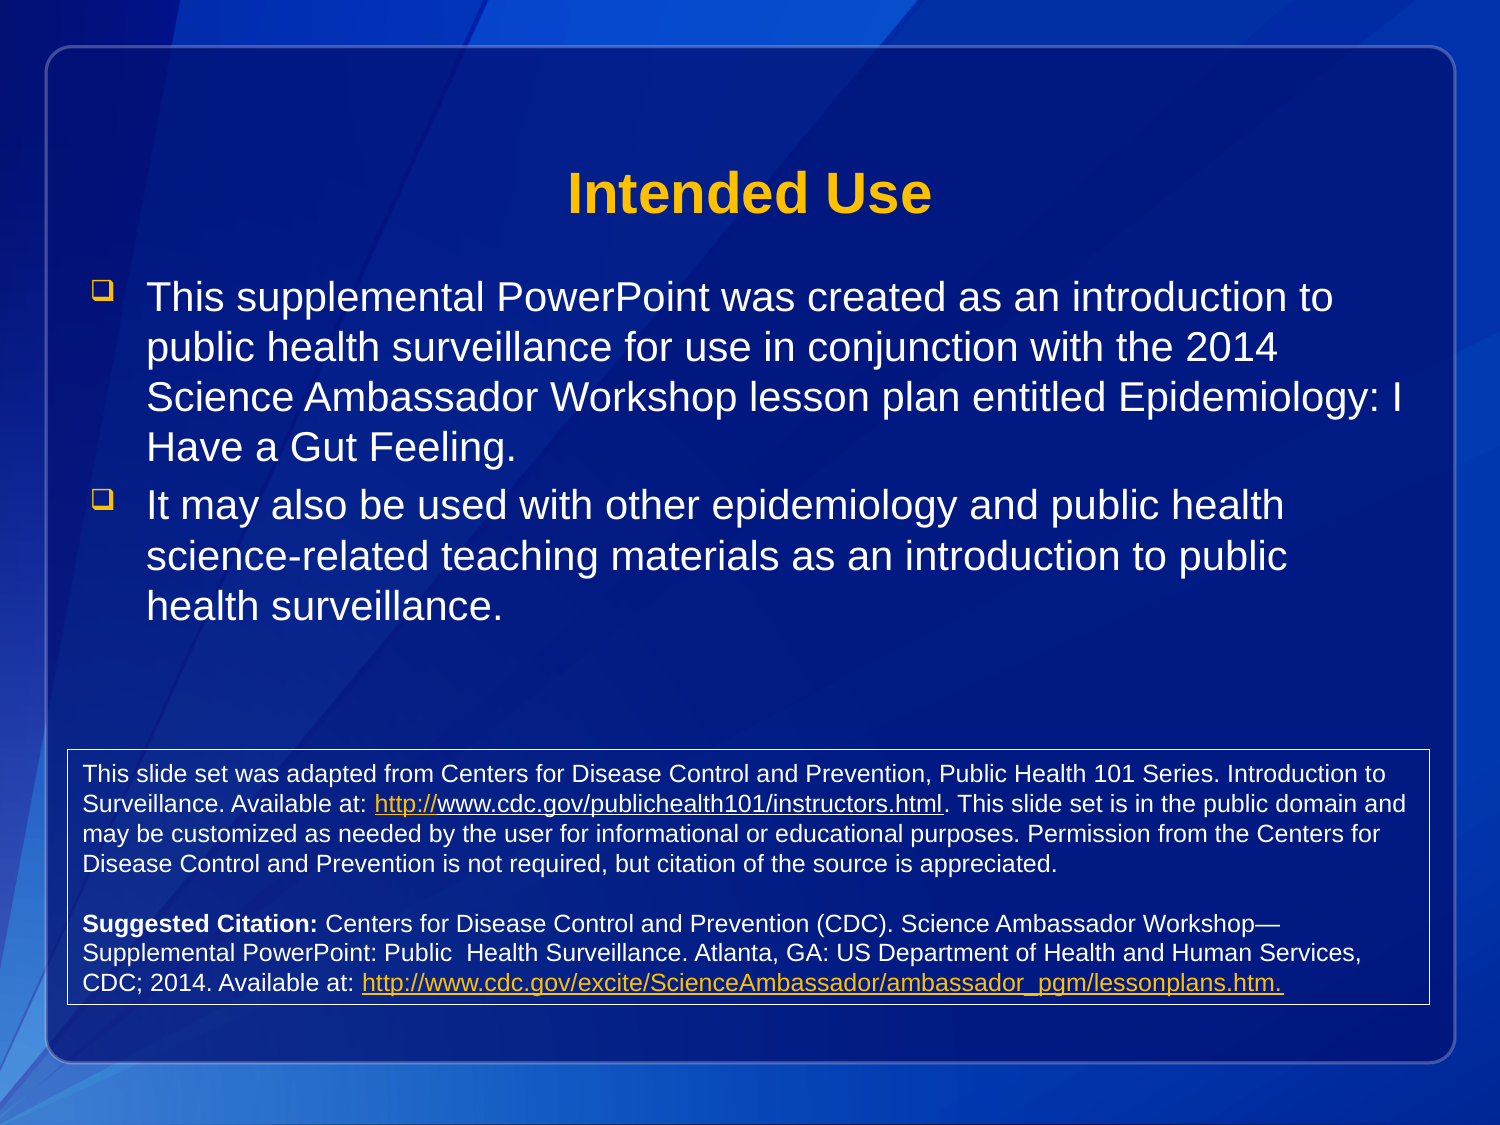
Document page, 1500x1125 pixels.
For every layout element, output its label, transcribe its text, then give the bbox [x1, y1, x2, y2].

text_box This slide set was adapted from Centers for Disease Control and Prevention, Public Health 101 Series. Introduction to Surveillance. Available at: http://www.cdc.gov/publichealth101/instructors.html. This slide set is in the public domain and may be customized as needed by the user for informational or educational purposes. Permission from the Centers for Disease Control and Prevention is not required, but citation of the source is appreciated. Suggested Citation: Centers for Disease Control and Prevention (CDC). Science Ambassador Workshop—Supplemental PowerPoint: Public Health Surveillance. Atlanta, GA: US Department of Health and Human Services, CDC; 2014. Available at: http://www.cdc.gov/excite/ScienceAmbassador/ambassador_pgm/lessonplans.htm. [67, 749, 1430, 1005]
list This supplemental PowerPoint was created as an introduction to public health surveillance for use in conjunction with the 2014 Science Ambassador Workshop lesson plan entitled Epidemiology: I Have a Gut Feeling. It may also be used with other epidemiology and public health science-related teaching materials as an introduction to public health surveillance. [75, 262, 1425, 749]
picture [0, 0, 1500, 1125]
title Intended Use [75, 45, 1425, 233]
